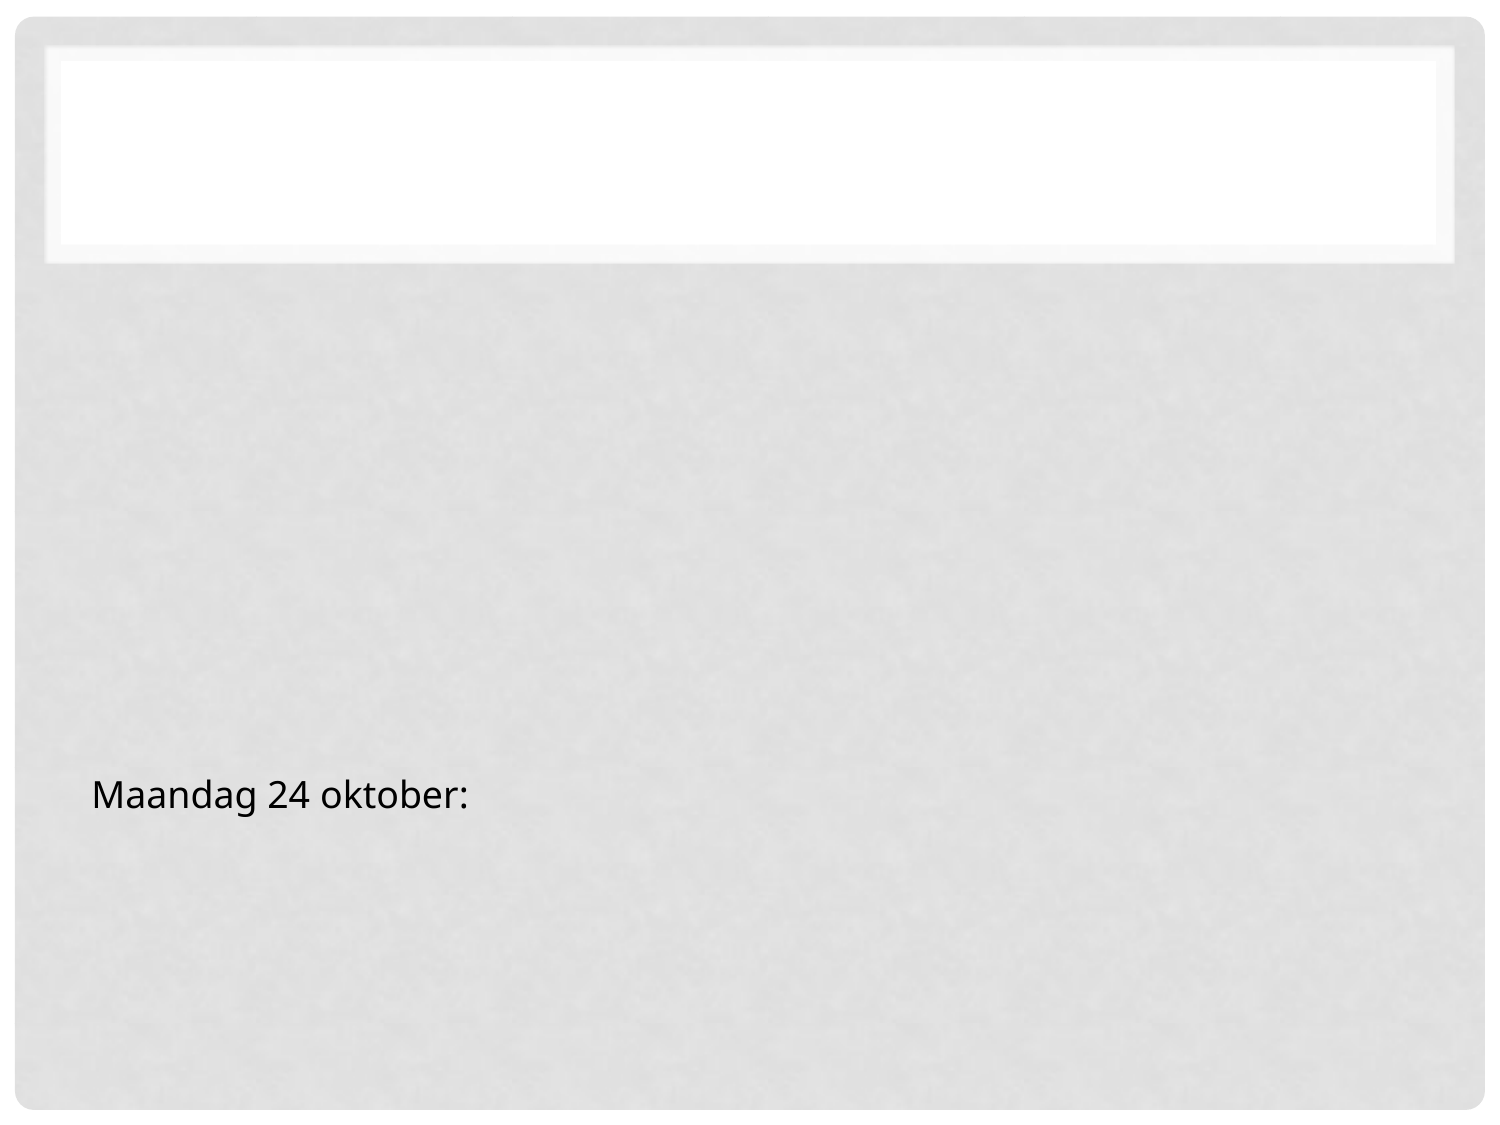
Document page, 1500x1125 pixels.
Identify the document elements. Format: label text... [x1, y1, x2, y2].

text_box Maandag 24 oktober: [76, 763, 1140, 823]
